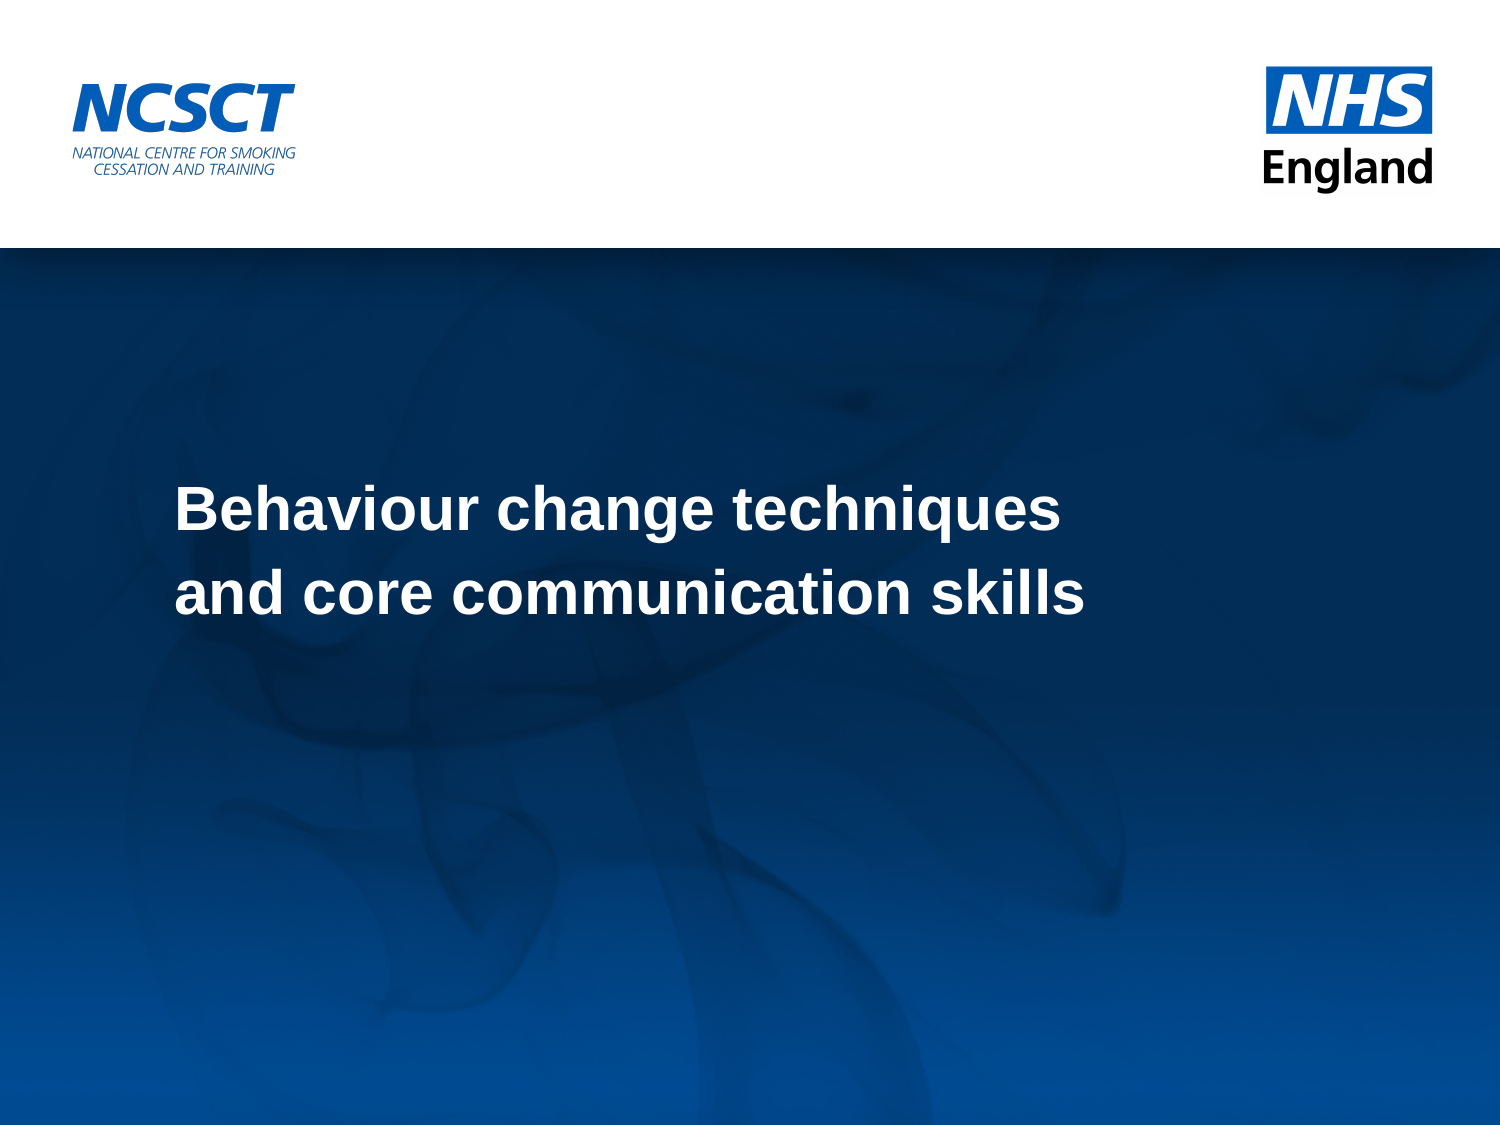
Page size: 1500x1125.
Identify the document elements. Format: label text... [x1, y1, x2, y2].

picture [1259, 63, 1437, 197]
picture [63, 76, 305, 182]
picture [0, 248, 1500, 1125]
list Behaviour change techniques and core communication skills [159, 452, 1338, 1031]
